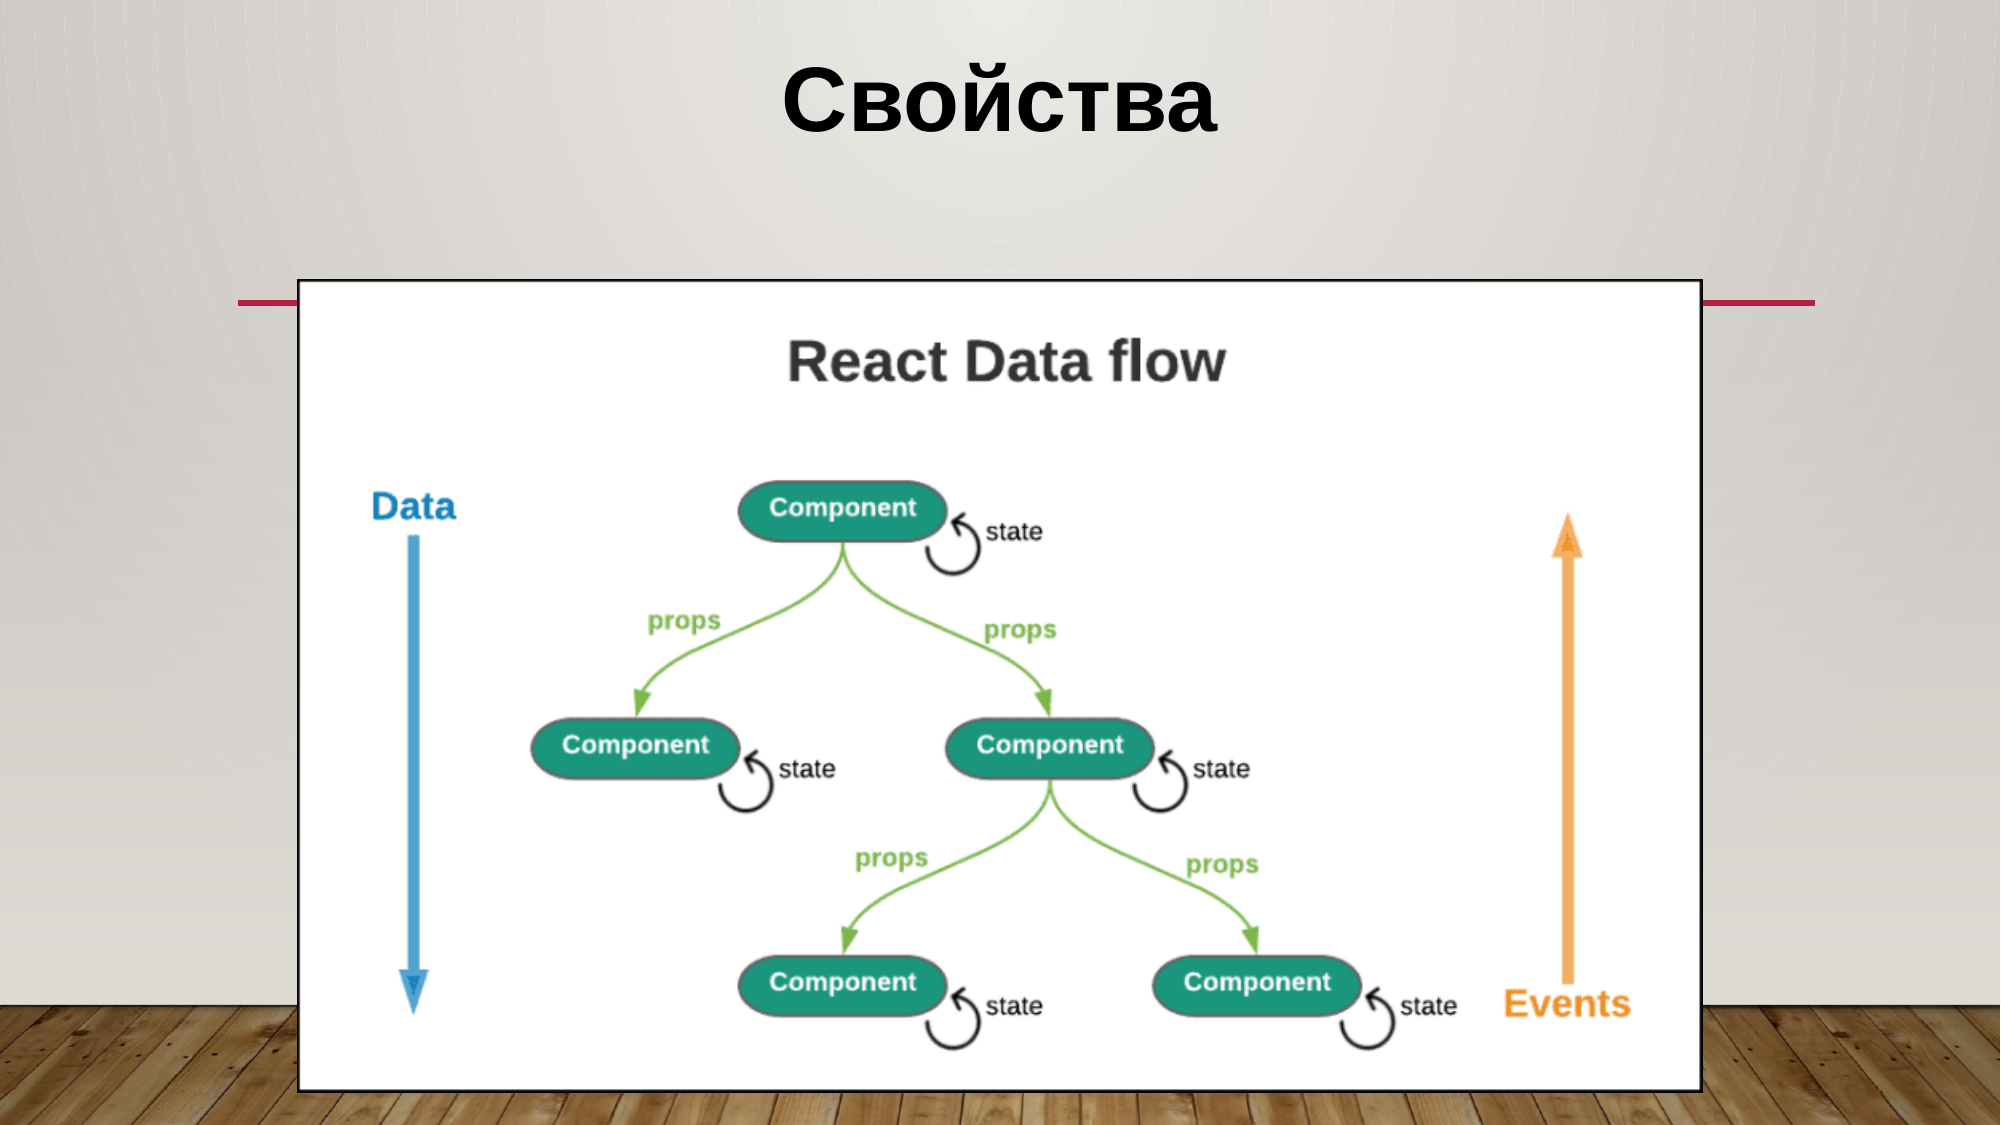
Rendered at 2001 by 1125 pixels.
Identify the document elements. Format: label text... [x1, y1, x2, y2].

text_box Свойства [766, 32, 1234, 158]
picture [0, 279, 2000, 1125]
